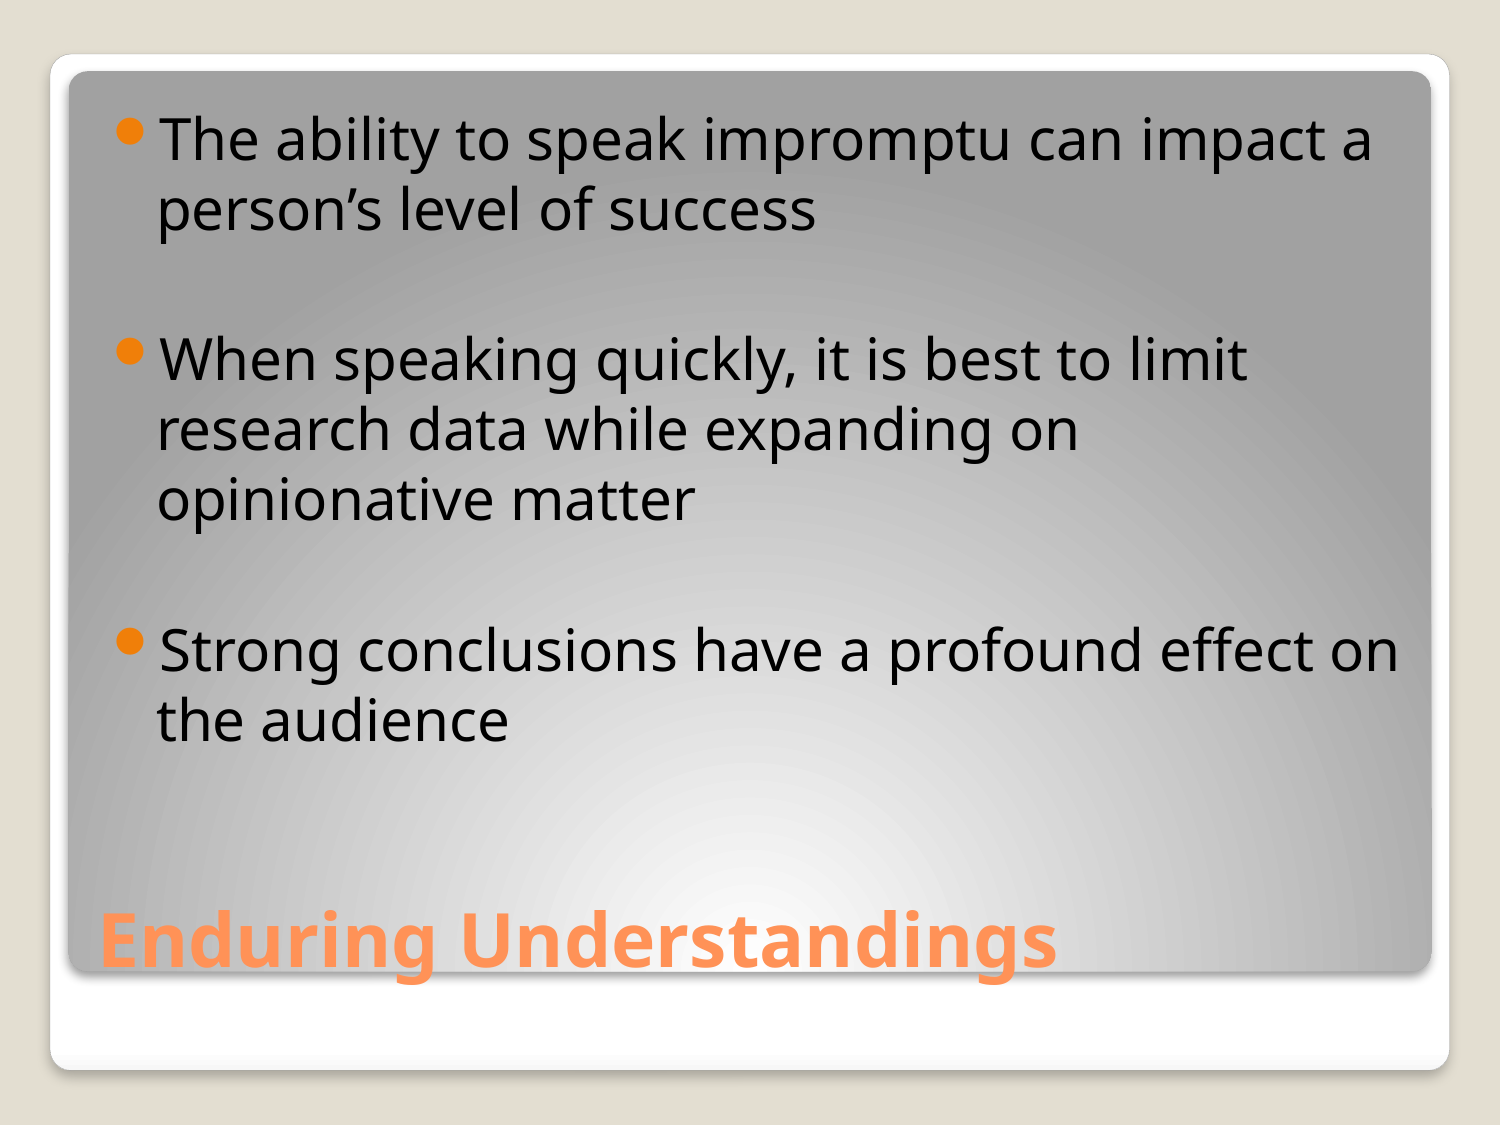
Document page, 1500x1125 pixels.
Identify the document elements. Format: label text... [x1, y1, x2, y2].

list The ability to speak impromptu can impact a person’s level of success When speaking quickly, it is best to limit research data while expanding on opinionative matter Strong conclusions have a profound effect on the audience [82, 86, 1425, 774]
title Enduring Understandings [82, 817, 1425, 990]
